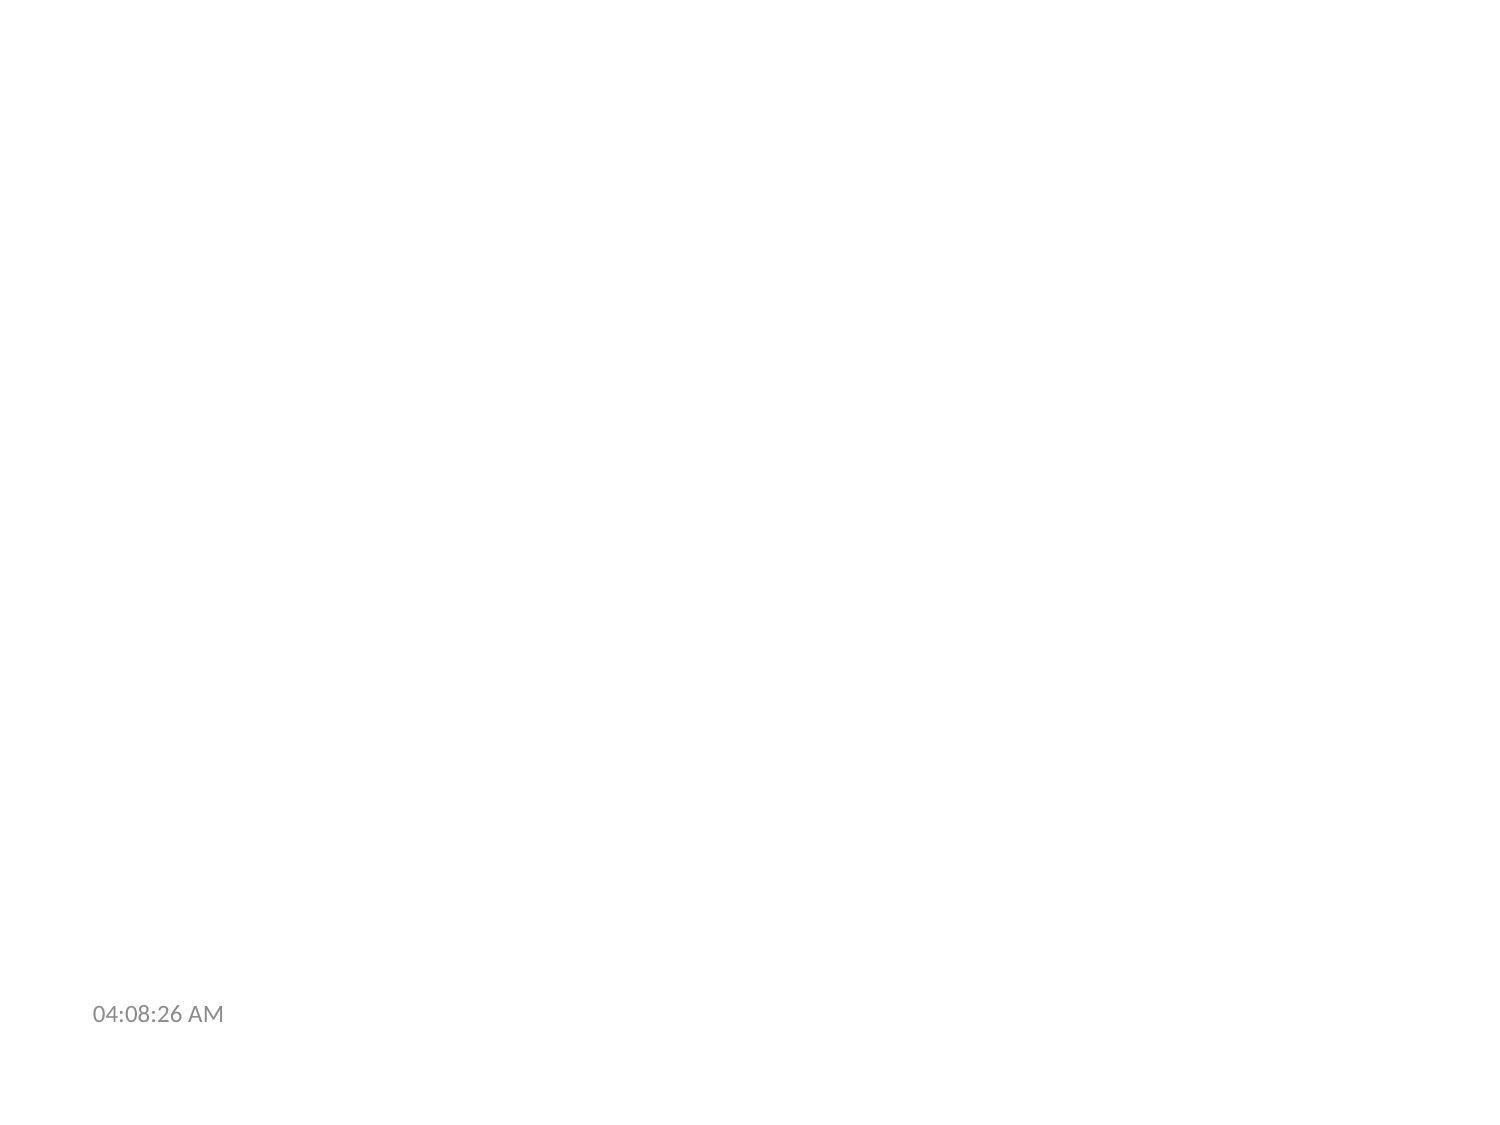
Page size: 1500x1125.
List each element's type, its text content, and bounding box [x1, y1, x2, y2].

text_box 3:35:09 PM [77, 982, 428, 1043]
